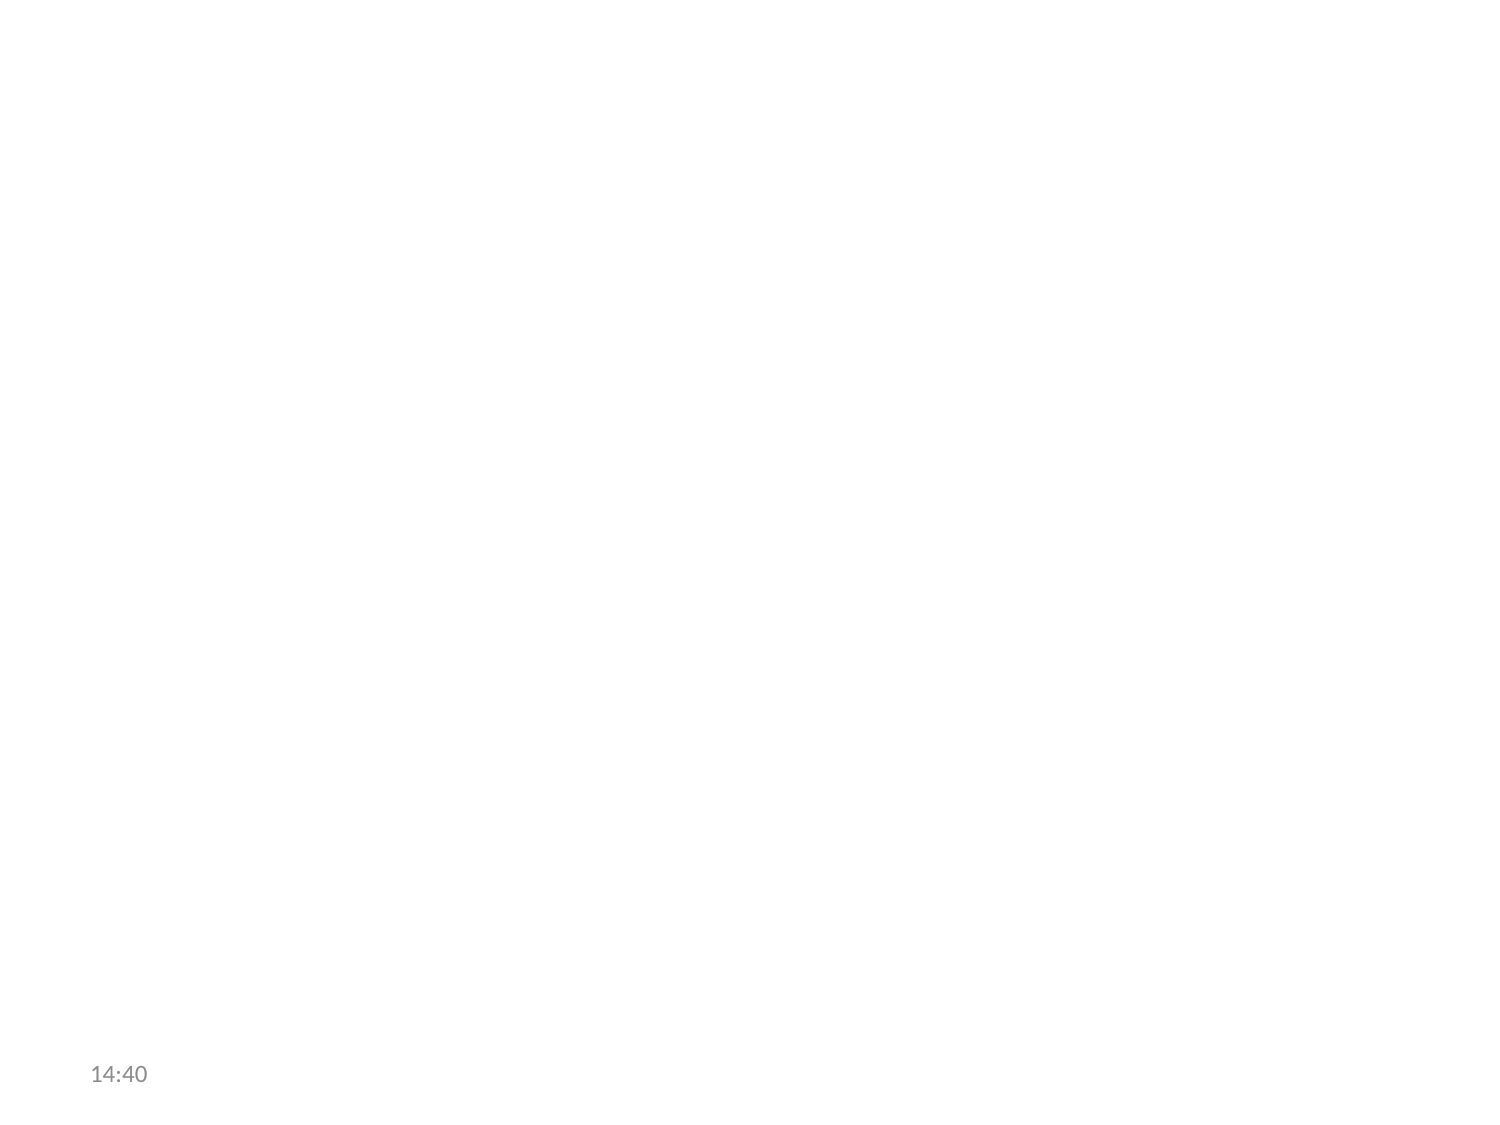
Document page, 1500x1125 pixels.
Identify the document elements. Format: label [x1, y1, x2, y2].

slide_number [75, 1042, 425, 1103]
